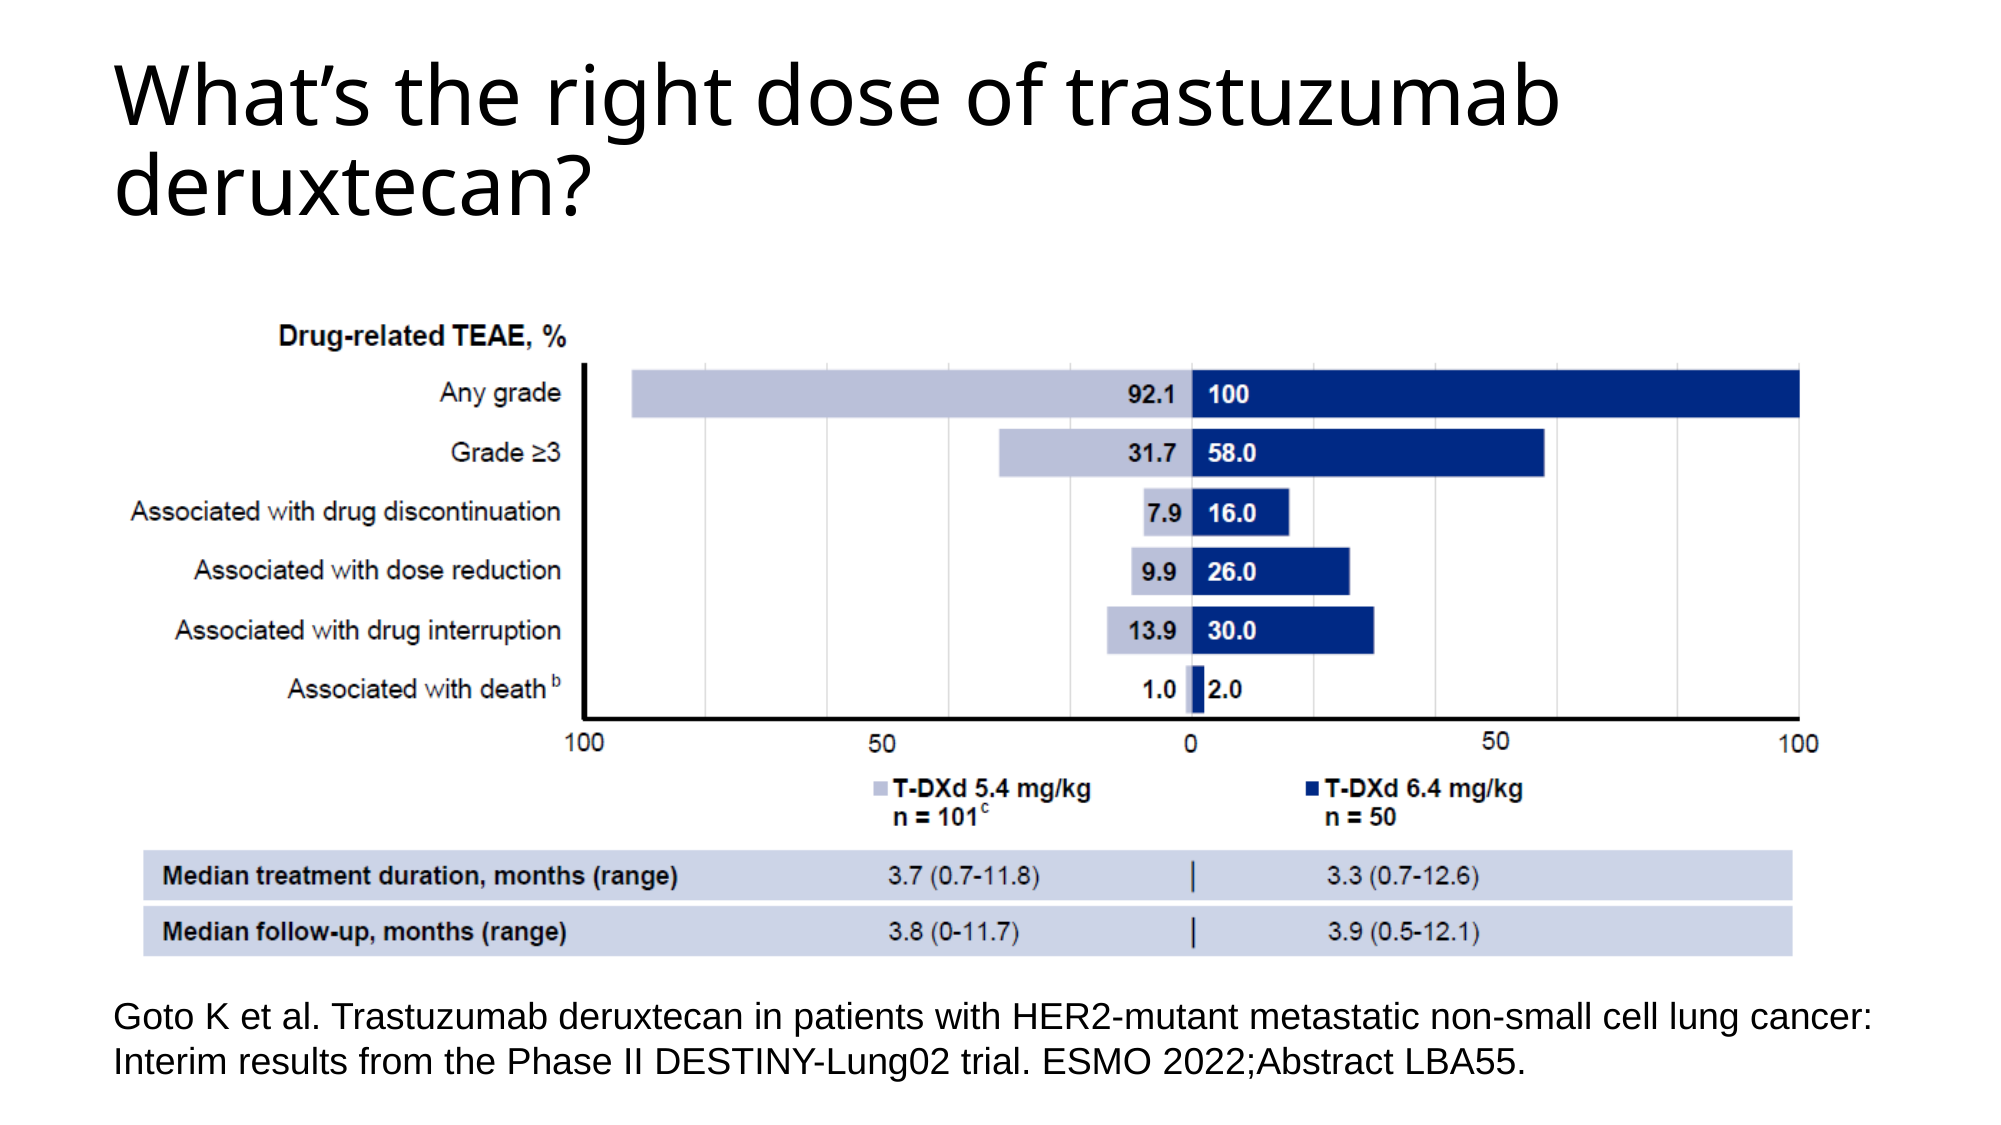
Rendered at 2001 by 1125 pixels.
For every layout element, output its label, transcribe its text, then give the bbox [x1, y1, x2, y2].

picture [72, 315, 1863, 985]
text_box Goto K et al. Trastuzumab deruxtecan in patients with HER2-mutant metastatic non-small cell lung cancer: Interim results from the Phase II DESTINY-Lung02 trial. ESMO 2022;Abstract LBA55. [98, 984, 1947, 1090]
title What’s the right dose of trastuzumab deruxtecan? [98, 34, 1863, 252]
